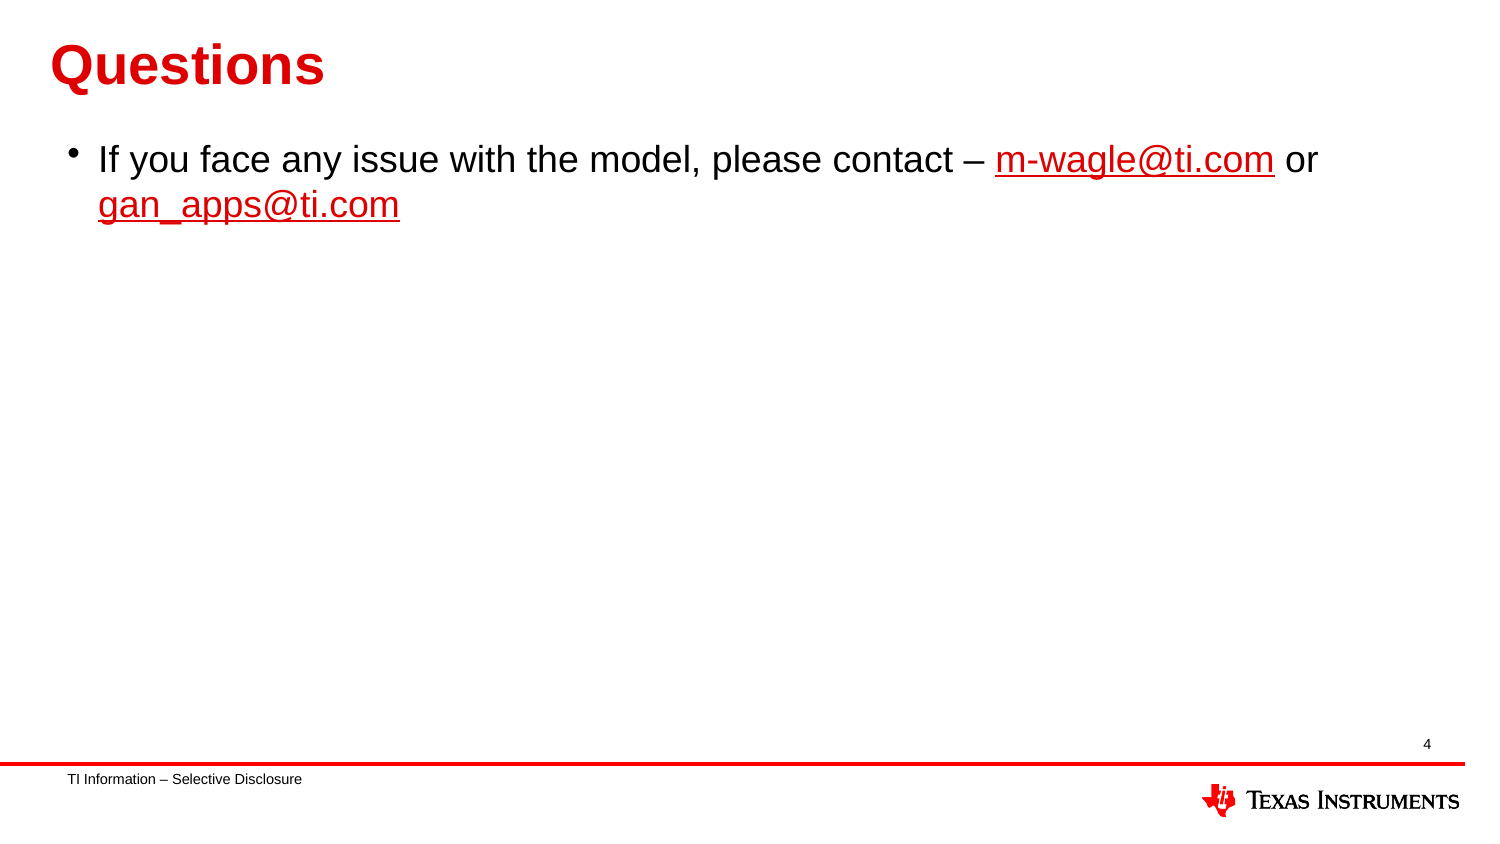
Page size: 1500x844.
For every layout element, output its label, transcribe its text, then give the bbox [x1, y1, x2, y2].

picture [1202, 784, 1459, 817]
list If you face any issue with the model, please contact – m-wagle@ti.com or gan_apps@ti.com [54, 128, 1444, 738]
slide_number 4 [1093, 728, 1444, 755]
title Questions [37, 17, 1426, 119]
